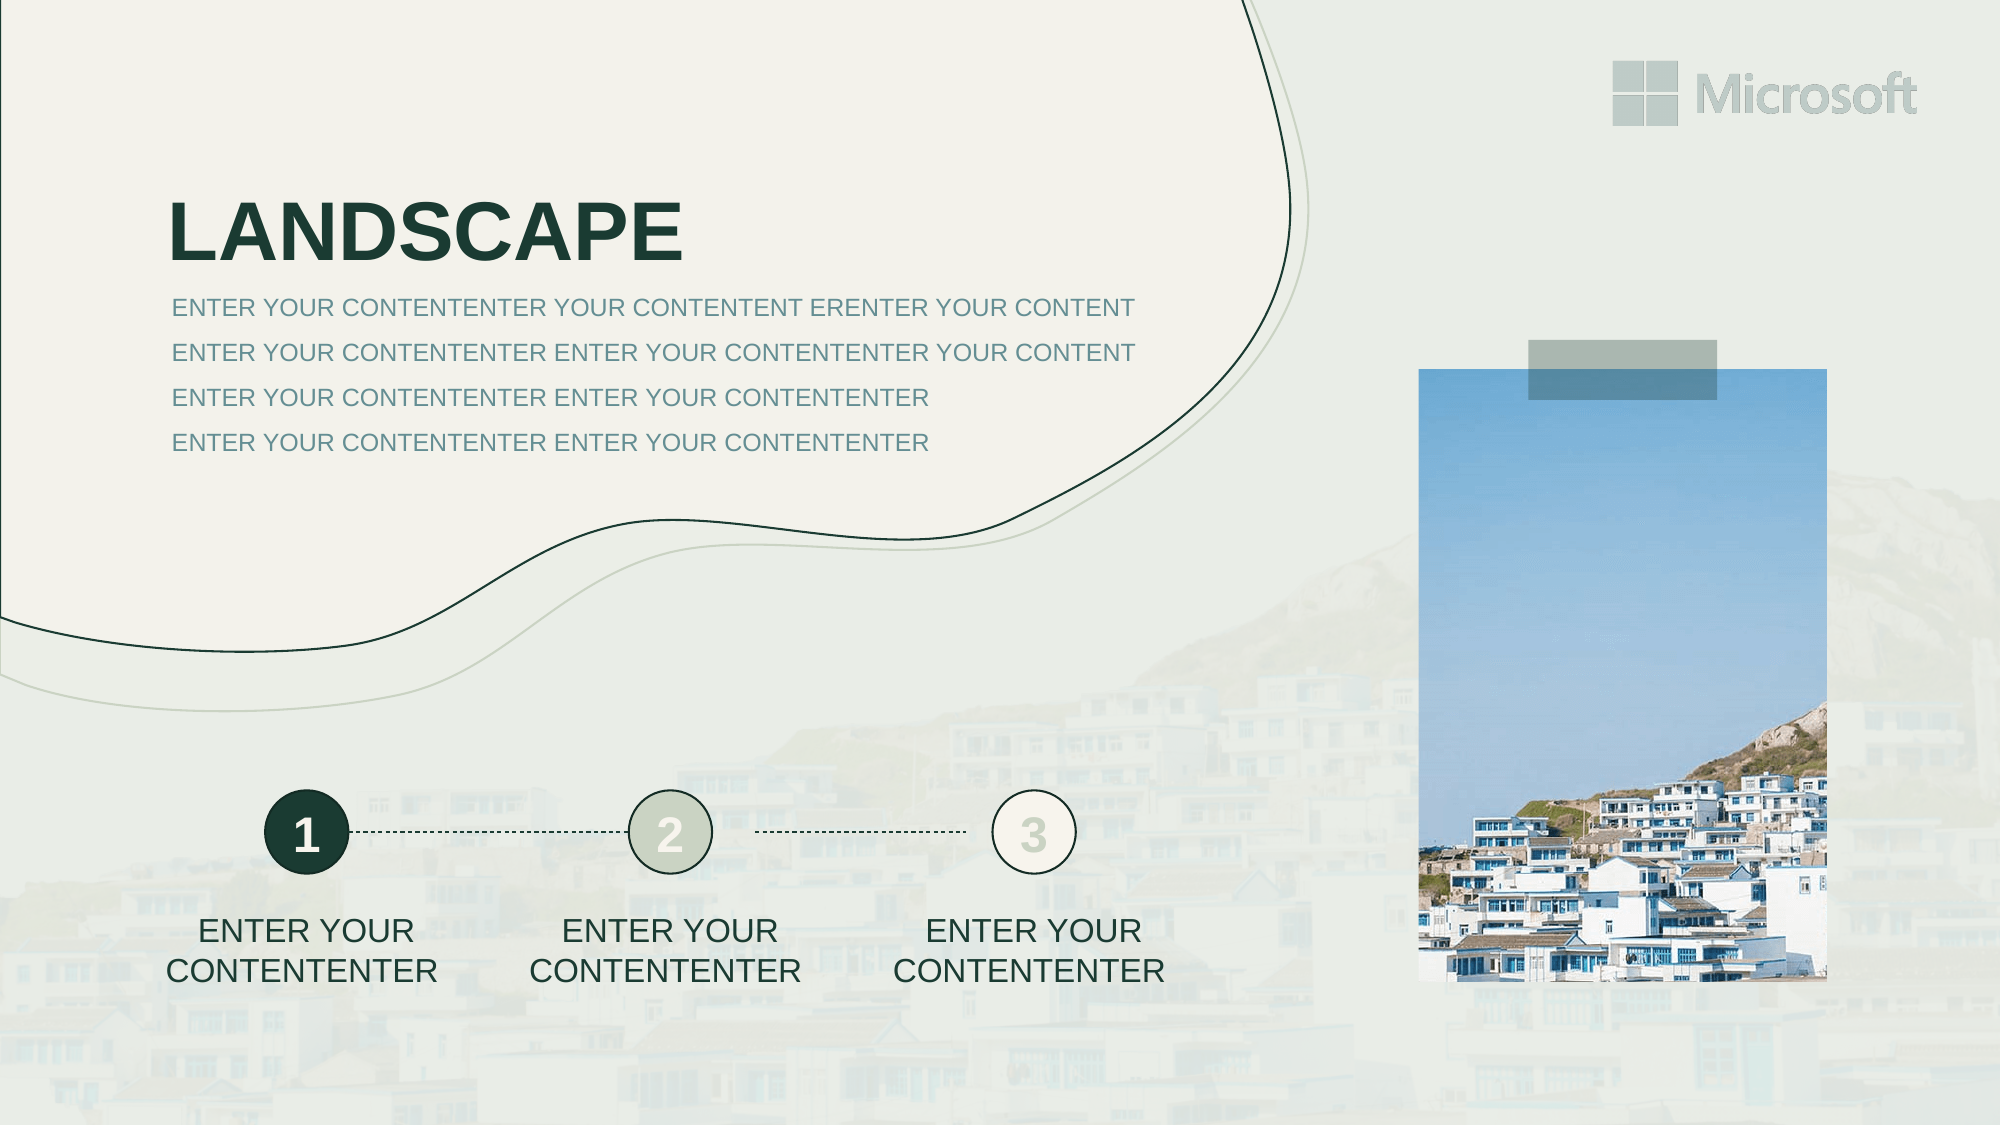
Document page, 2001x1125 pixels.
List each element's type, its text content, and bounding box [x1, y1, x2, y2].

text_box 2 [627, 789, 714, 875]
text_box ENTER YOUR CONTENTENTER YOUR CONTENTENT ERENTER YOUR CONTENT ENTER YOUR CONTENTENTER ENTER YOUR CONTENTENTER YOUR CONTENT ENTER YOUR CONTENTENTER ENTER YOUR CONTENTENTER ENTER YOUR CONTENTENTER ENTER YOUR CONTENTENTER [156, 269, 1289, 464]
text_box ENTER YOUR CONTENTENTER [869, 901, 1199, 997]
picture [1418, 369, 1827, 983]
text_box ENTER YOUR CONTENTENTER [505, 901, 836, 997]
text_box [1244, 0, 1310, 306]
text_box 3 [991, 789, 1077, 875]
text_box [0, 0, 1292, 653]
text_box ENTER YOUR CONTENTENTER [141, 901, 472, 997]
text_box [1527, 339, 1718, 369]
picture [1548, 0, 1982, 191]
text_box [0, 464, 1145, 713]
text_box 1 [264, 789, 350, 875]
text_box LANDSCAPE [152, 169, 1243, 284]
